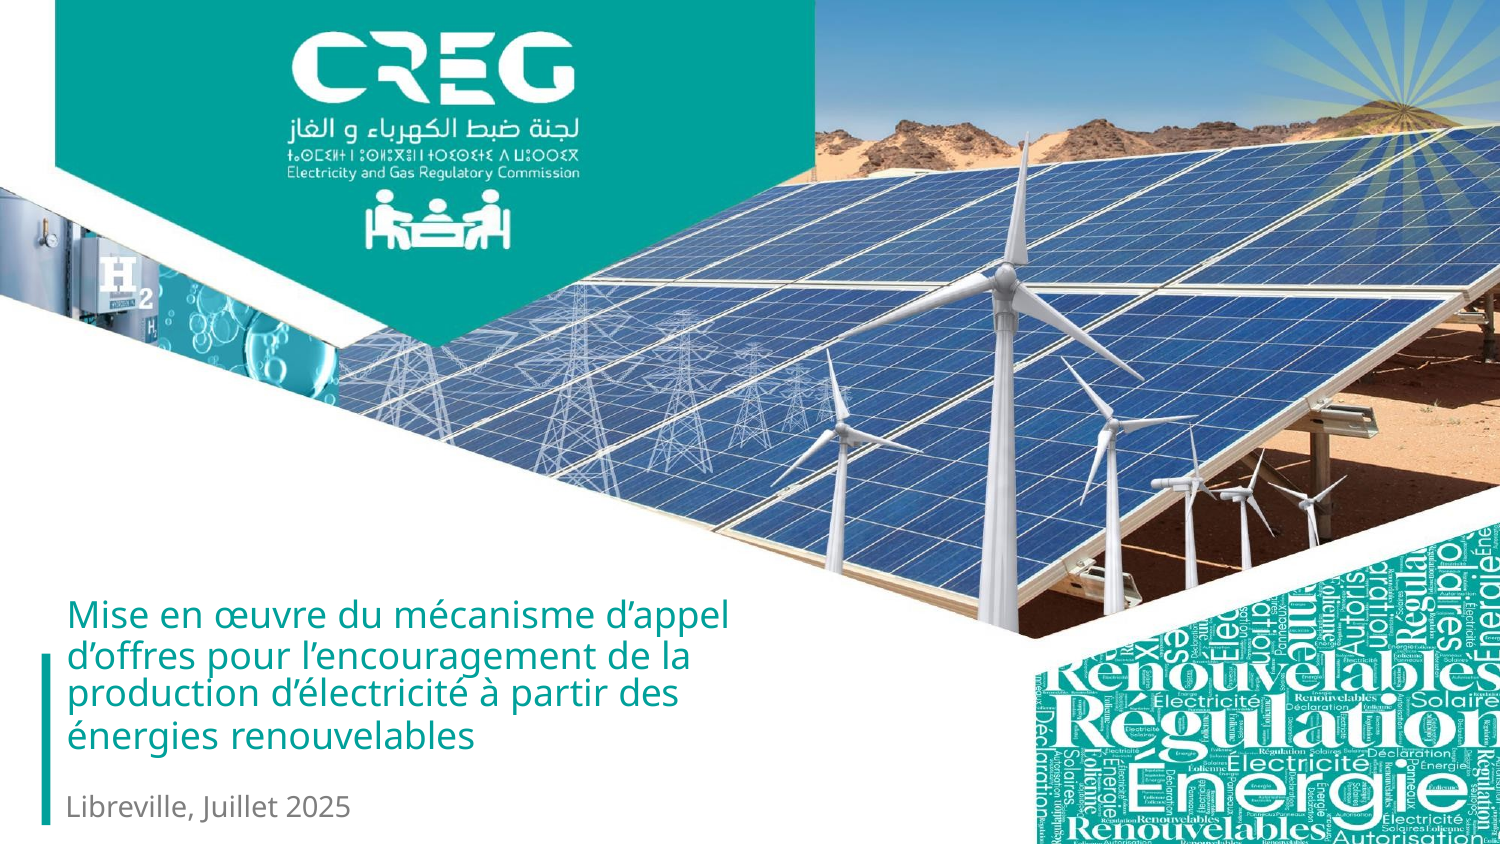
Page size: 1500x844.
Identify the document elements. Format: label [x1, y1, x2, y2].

text_box [0, 0, 1500, 844]
